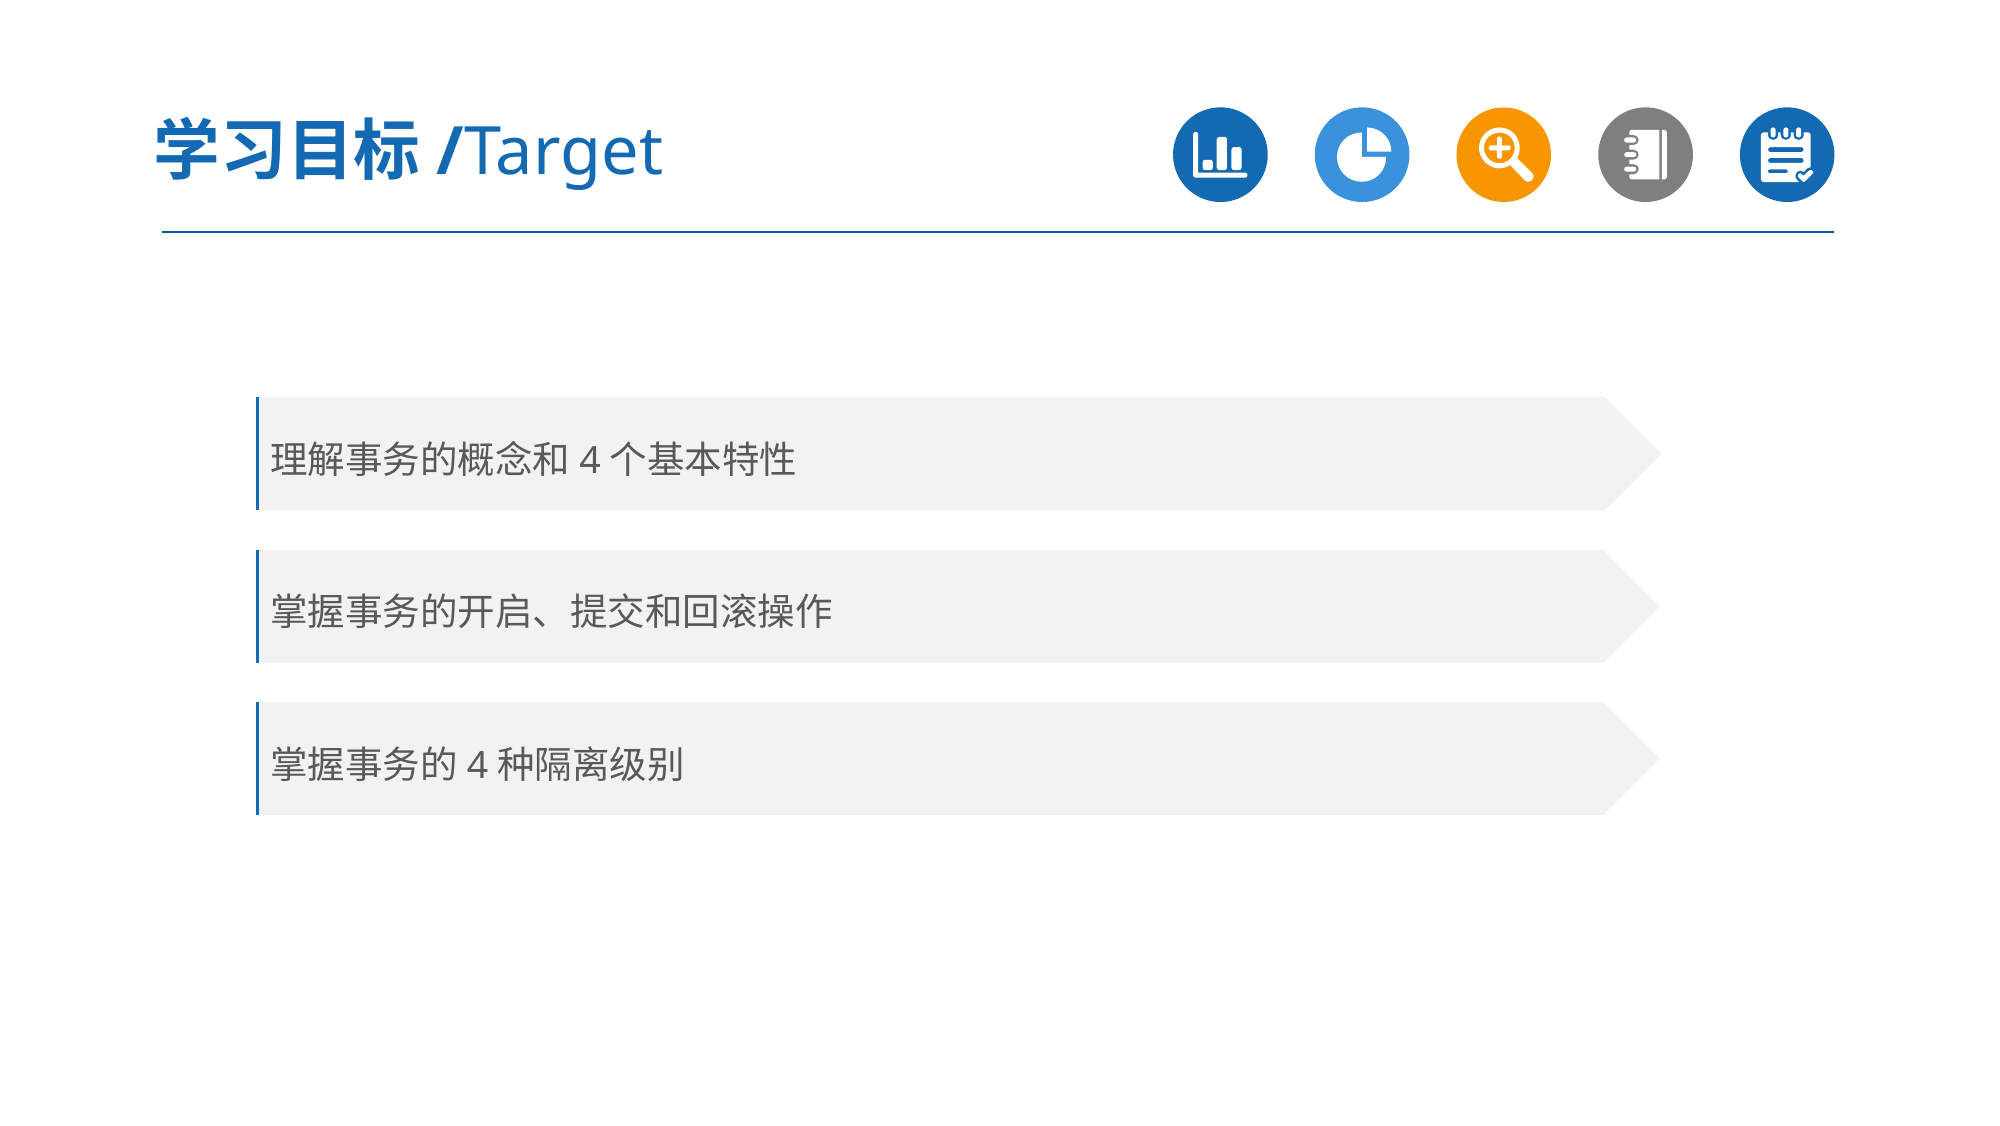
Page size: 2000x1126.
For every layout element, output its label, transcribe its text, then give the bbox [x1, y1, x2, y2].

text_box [255, 702, 1661, 816]
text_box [255, 549, 1661, 663]
text_box 学习目标/Target [133, 93, 918, 203]
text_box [255, 396, 1662, 511]
